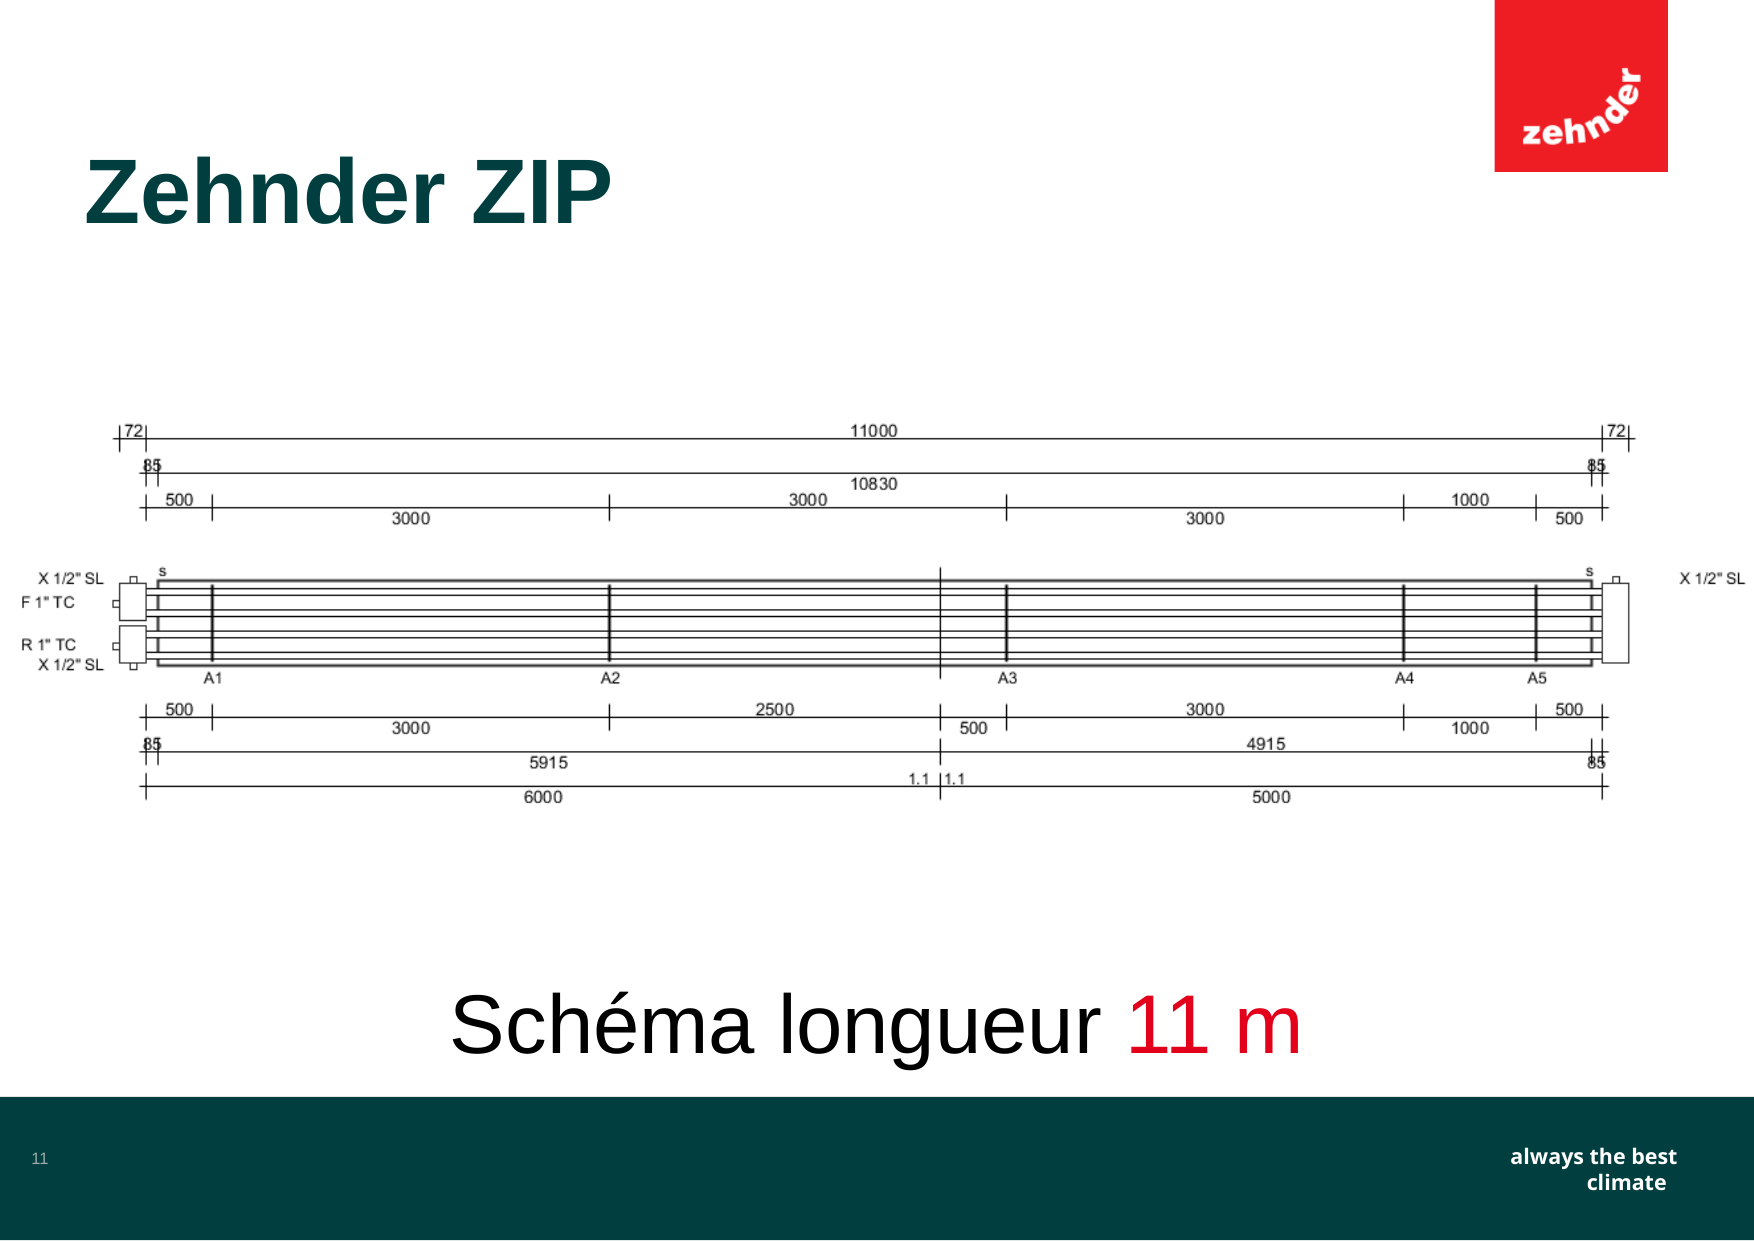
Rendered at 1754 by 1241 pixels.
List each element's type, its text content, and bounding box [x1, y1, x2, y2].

text_box Schéma longueur 11 m [434, 962, 1319, 1078]
title Zehnder ZIP [70, 136, 1583, 207]
picture [0, 417, 1754, 827]
